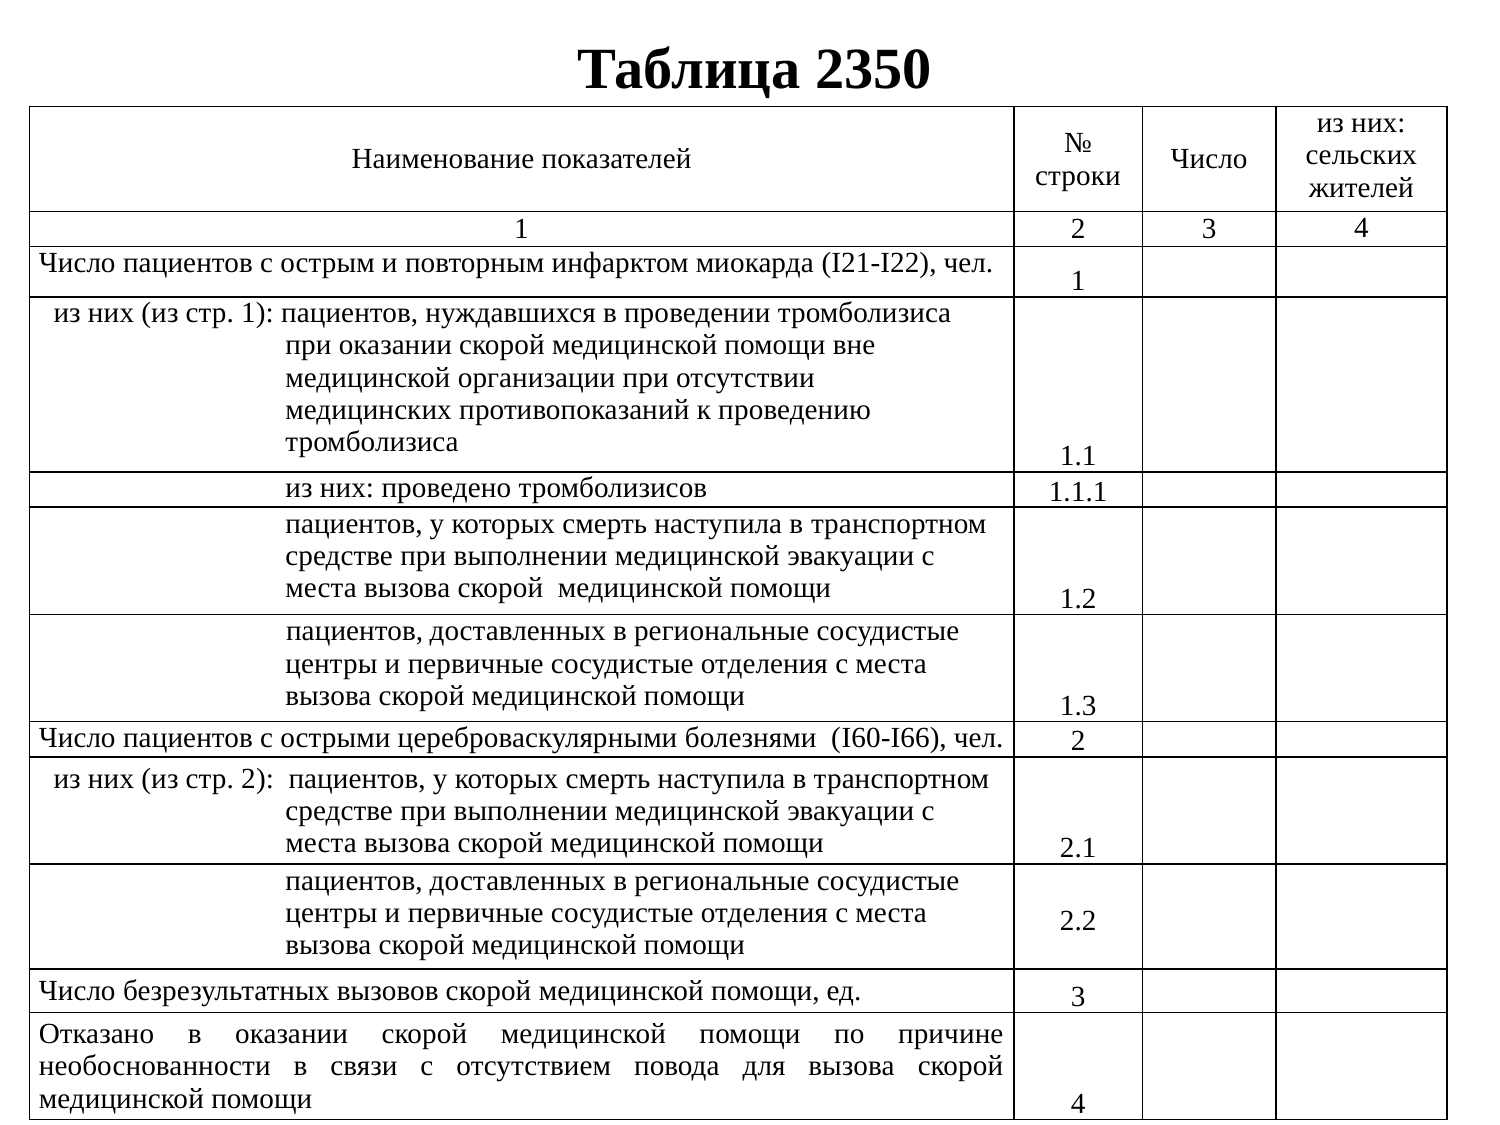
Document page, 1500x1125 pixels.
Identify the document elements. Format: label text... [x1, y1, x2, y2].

table_cell Число безрезультатных вызовов скорой медицинской помощи, ед. [30, 970, 1013, 1012]
table_cell 1.3 [1015, 615, 1142, 721]
table_cell 2.2 [1015, 865, 1142, 968]
table_cell [1143, 758, 1275, 863]
table_cell из них: проведено тромболизисов [30, 473, 1013, 506]
table_cell Число пациентов с острыми цереброваскулярными болезнями (I60-I66), чел. [30, 722, 1013, 756]
table_cell пациентов, доставленных в региональные сосудистые центры и первичные сосудистые отделения с места вызова скорой медицинской помощи [30, 615, 1013, 721]
table_cell пациентов, доставленных в региональные сосудистые центры и первичные сосудистые отделения с места вызова скорой медицинской помощи [30, 865, 1013, 968]
table_cell [1277, 865, 1446, 968]
table_cell 1.1 [1015, 298, 1142, 471]
table_header из них: сельских жителей [1277, 107, 1446, 211]
table_cell [1277, 970, 1446, 1012]
table_header Число [1143, 107, 1275, 211]
table_cell [1143, 722, 1275, 756]
table_cell Отказано в оказании скорой медицинской помощи по причине необоснованности в связи с отсутствием повода для вызова скорой медицинской помощи [30, 1013, 1013, 1119]
table_cell [1143, 247, 1275, 296]
table_cell 3 [1015, 970, 1142, 1012]
table_cell [1277, 758, 1446, 863]
table_cell [1143, 970, 1275, 1012]
table_cell [1143, 615, 1275, 721]
table_cell 2 [1015, 212, 1142, 246]
table_cell [1277, 722, 1446, 756]
table_cell [1143, 508, 1275, 614]
table_cell [1143, 1013, 1275, 1119]
table_cell 3 [1143, 212, 1275, 246]
table_cell 1.2 [1015, 508, 1142, 614]
table_cell [1277, 247, 1446, 296]
title Таблица 2350 [117, 23, 1393, 106]
table_cell 2 [1015, 722, 1142, 756]
table_header № строки [1015, 107, 1142, 211]
table_cell [1143, 473, 1275, 506]
table_cell [1277, 615, 1446, 721]
table_cell [1143, 298, 1275, 471]
table_cell 1 [1015, 247, 1142, 296]
table_cell 1.1.1 [1015, 473, 1142, 506]
table_cell [1143, 865, 1275, 968]
table_cell из них (из стр. 2): пациентов, у которых смерть наступила в транспортном средстве при выполнении медицинской эвакуации с места вызова скорой медицинской помощи [30, 758, 1013, 863]
table_cell 2.1 [1015, 758, 1142, 863]
table_header Наименование показателей [30, 107, 1013, 211]
table_cell Число пациентов с острым и повторным инфарктом миокарда (I21-I22), чел. [30, 247, 1013, 296]
table_cell пациентов, у которых смерть наступила в транспортном средстве при выполнении медицинской эвакуации с места вызова скорой медицинской помощи [30, 508, 1013, 614]
table_cell 4 [1277, 212, 1446, 246]
table_cell [1277, 298, 1446, 471]
table_cell [1277, 1013, 1446, 1119]
table_cell из них (из стр. 1): пациентов, нуждавшихся в проведении тромболизиса при оказании скорой медицинской помощи вне медицинской организации при отсутствии медицинских противопоказаний к проведению тромболизиса [30, 298, 1013, 471]
table_cell 4 [1015, 1013, 1142, 1119]
table_cell [1277, 473, 1446, 506]
table_cell 1 [30, 212, 1013, 246]
table_cell [1277, 508, 1446, 614]
